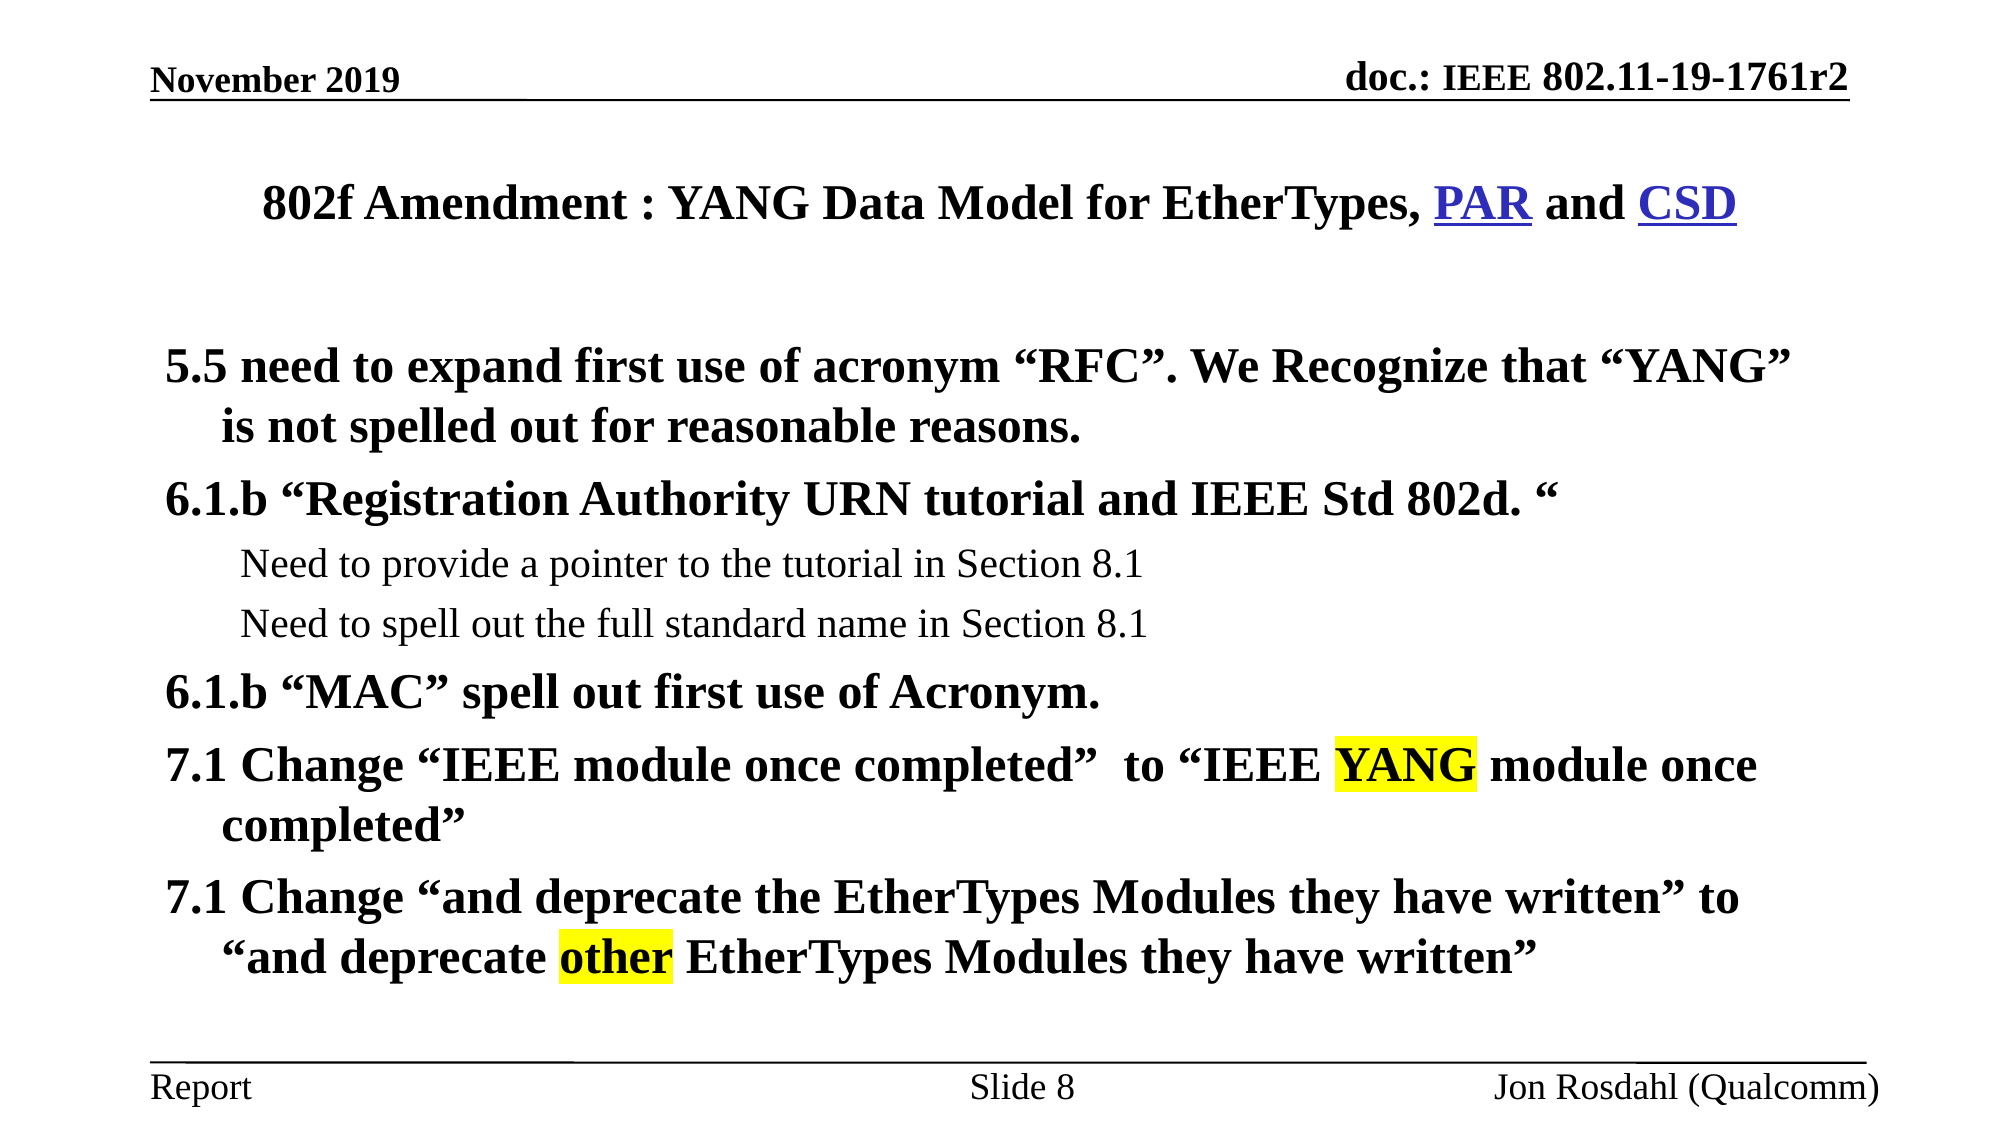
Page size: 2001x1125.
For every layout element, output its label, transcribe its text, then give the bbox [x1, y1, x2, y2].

list 5.5 need to expand first use of acronym “RFC”. We Recognize that “YANG” is not spelled out for reasonable reasons. 6.1.b “Registration Authority URN tutorial and IEEE Std 802d. “ Need to provide a pointer to the tutorial in Section 8.1 Need to spell out the full standard name in Section 8.1 6.1.b “MAC” spell out first use of Acronym. 7.1 Change “IEEE module once completed” to “IEEE YANG module once completed” 7.1 Change “and deprecate the EtherTypes Modules they have written” to “and deprecate other EtherTypes Modules they have written” [149, 324, 1850, 1000]
slide_number Slide 8 [950, 1061, 1095, 1125]
title 802f Amendment : YANG Data Model for EtherTypes, PAR and CSD [149, 112, 1850, 288]
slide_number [149, 49, 431, 100]
footer Jon Rosdahl (Qualcomm) [1436, 1061, 1881, 1108]
